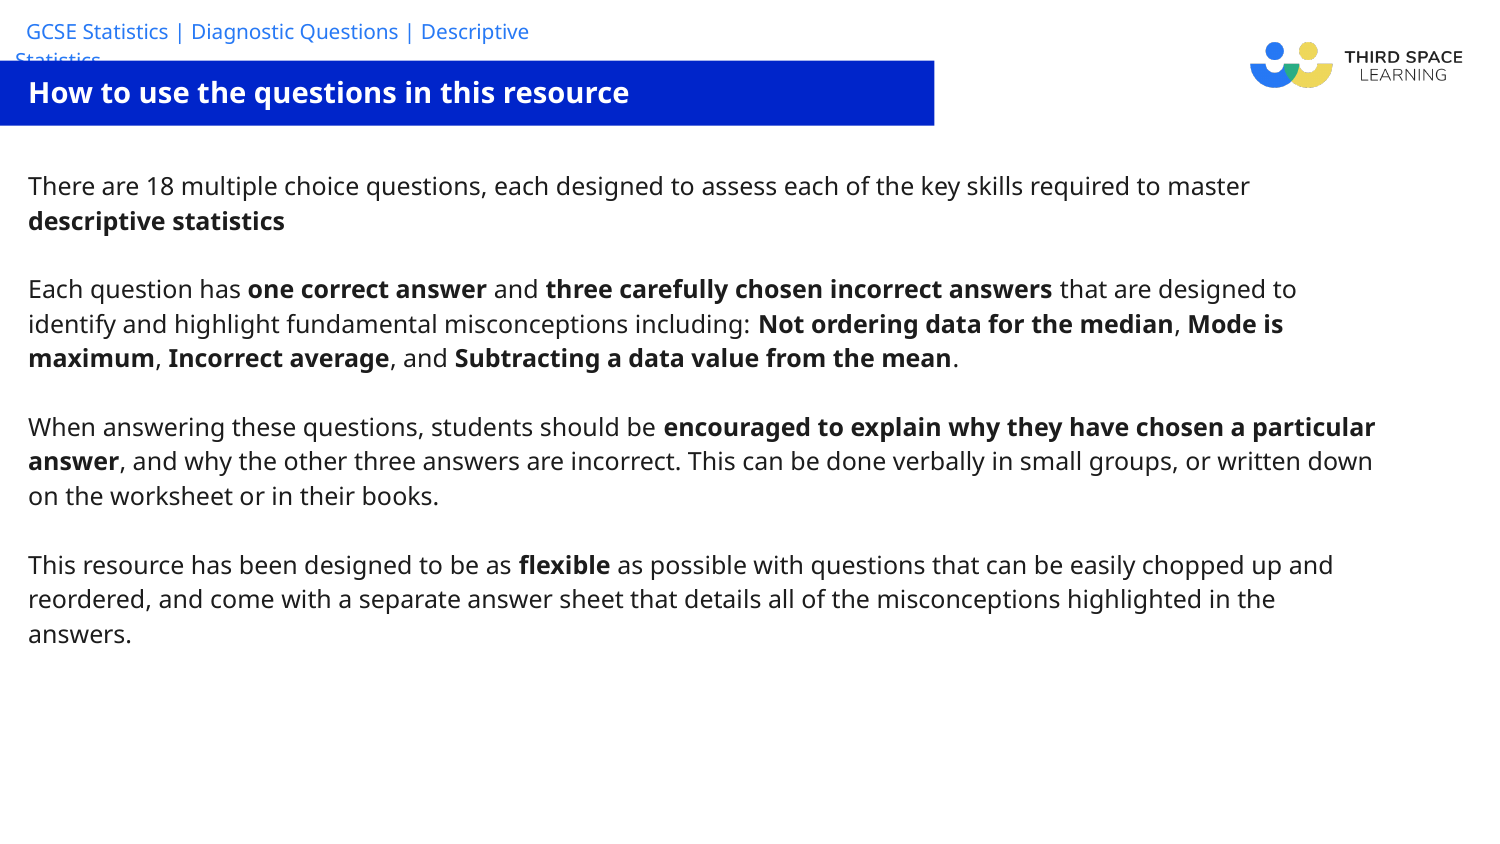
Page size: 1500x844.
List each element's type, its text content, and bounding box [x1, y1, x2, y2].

picture [1250, 33, 1465, 99]
text_box How to use the questions in this resource [13, 59, 658, 125]
text_box There are 18 multiple choice questions, each designed to assess each of the key skills required to master descriptive statistics Each question has one correct answer and three carefully chosen incorrect answers that are designed to identify and highlight fundamental misconceptions including: Not ordering data for the median, Mode is maximum, Incorrect average, and Subtracting a data value from the mean. When answering these questions, students should be encouraged to explain why they have chosen a particular answer, and why the other three answers are incorrect. This can be done verbally in small groups, or written down on the worksheet or in their books. This resource has been designed to be as flexible as possible with questions that can be easily chopped up and reordered, and come with a separate answer sheet that details all of the misconceptions highlighted in the answers. [13, 151, 1403, 632]
